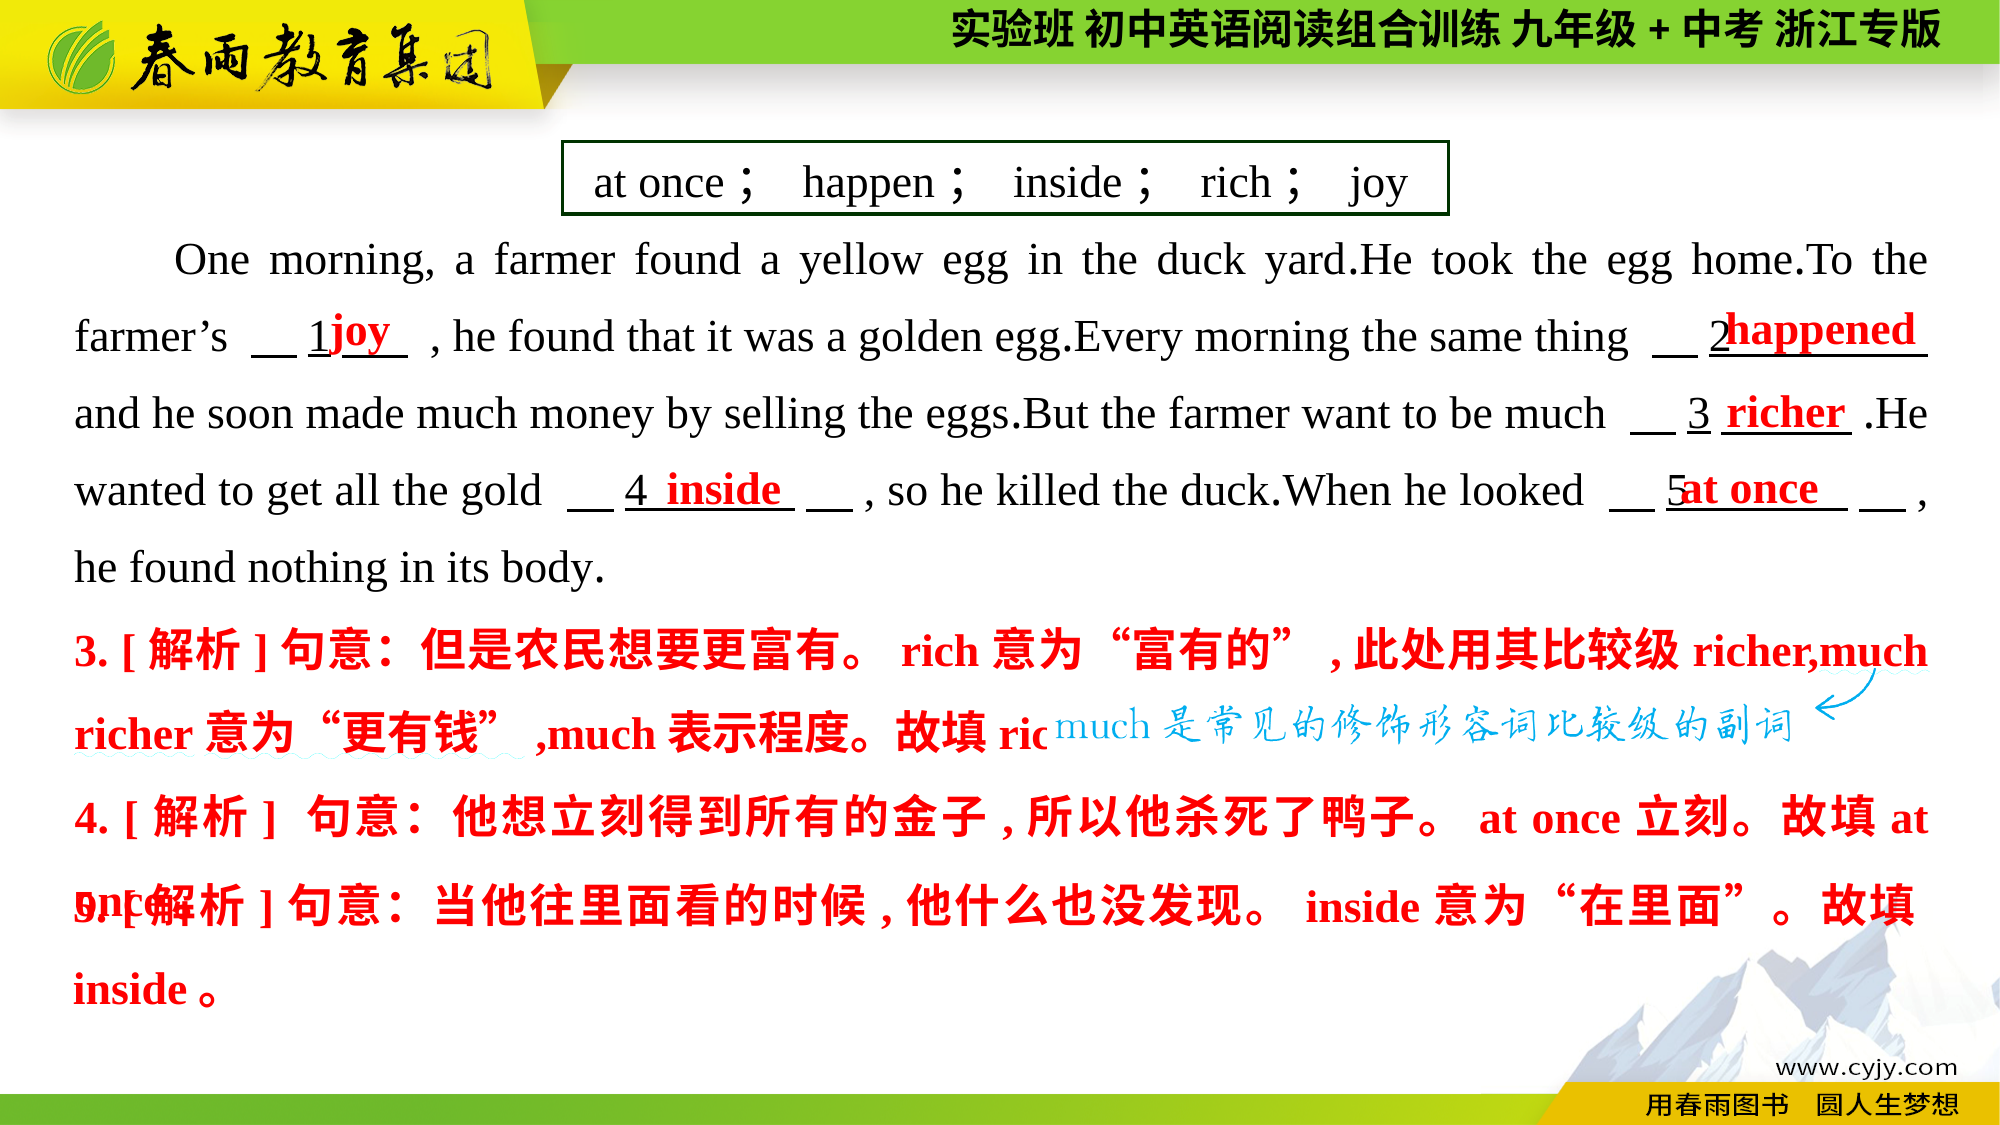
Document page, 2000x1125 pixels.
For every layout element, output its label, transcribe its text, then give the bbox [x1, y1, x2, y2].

text_box inside [651, 429, 797, 521]
text_box happened [1710, 269, 1932, 361]
picture [0, 0, 2000, 1125]
list at once； happen； inside； rich； joy One morning, a farmer found a yellow egg in the duck yard.He took the egg home.To the farmer’s 1 , he found that it was a golden egg.Every morning the same thing 2 . and he soon made much money by selling the eggs.But the farmer want to be much 3 .He wanted to get all the gold 4 , so he killed the duck.When he looked 5 , he found nothing in its body. [59, 122, 1944, 586]
text_box richer [1711, 352, 1861, 445]
text_box 5. [解析]句意：当他往里面看的时候,他什么也没发现。inside意为“在里面”。故填inside。 [57, 841, 1943, 1022]
text_box 4. [解析] 句意：他想立刻得到所有的金子,所以他杀死了鸭子。at once立刻。故填at once。 [59, 753, 1944, 933]
text_box at once [1665, 428, 1834, 521]
text_box [562, 141, 1449, 214]
text_box 3. [解析]句意：但是农民想要更富有。rich意为“富有的”,此处用其比较级richer,much richer意为“更有钱”,much表示程度。故填richer。 [59, 586, 1944, 753]
text_box joy [303, 270, 406, 363]
